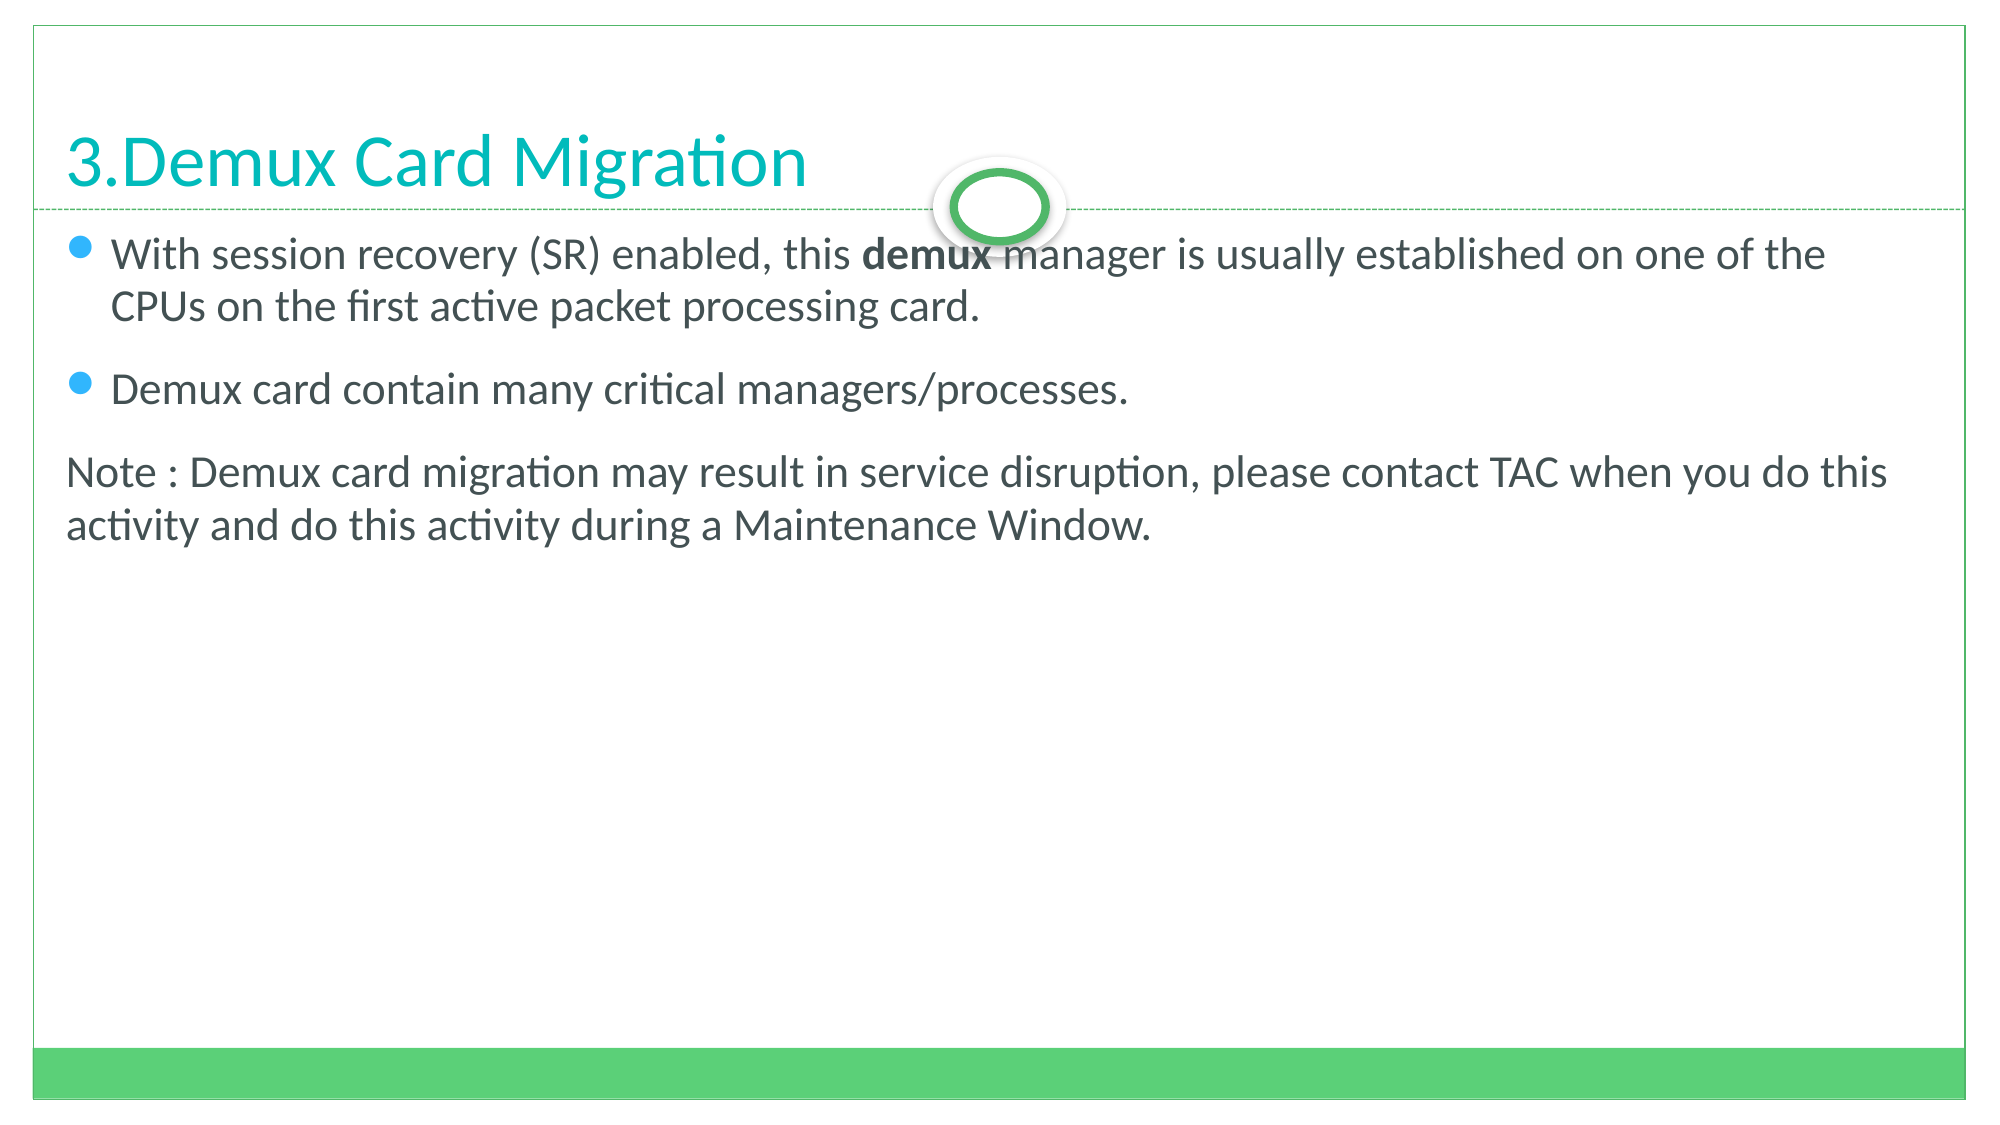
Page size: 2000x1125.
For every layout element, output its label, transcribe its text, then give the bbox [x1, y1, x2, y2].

title 3.Demux Card Migration [50, 70, 1927, 209]
list With session recovery (SR) enabled, this demux manager is usually established on one of the CPUs on the first active packet processing card. Demux card contain many critical managers/processes. Note : Demux card migration may result in service disruption, please contact TAC when you do this activity and do this activity during a Maintenance Window. [51, 220, 1926, 1035]
